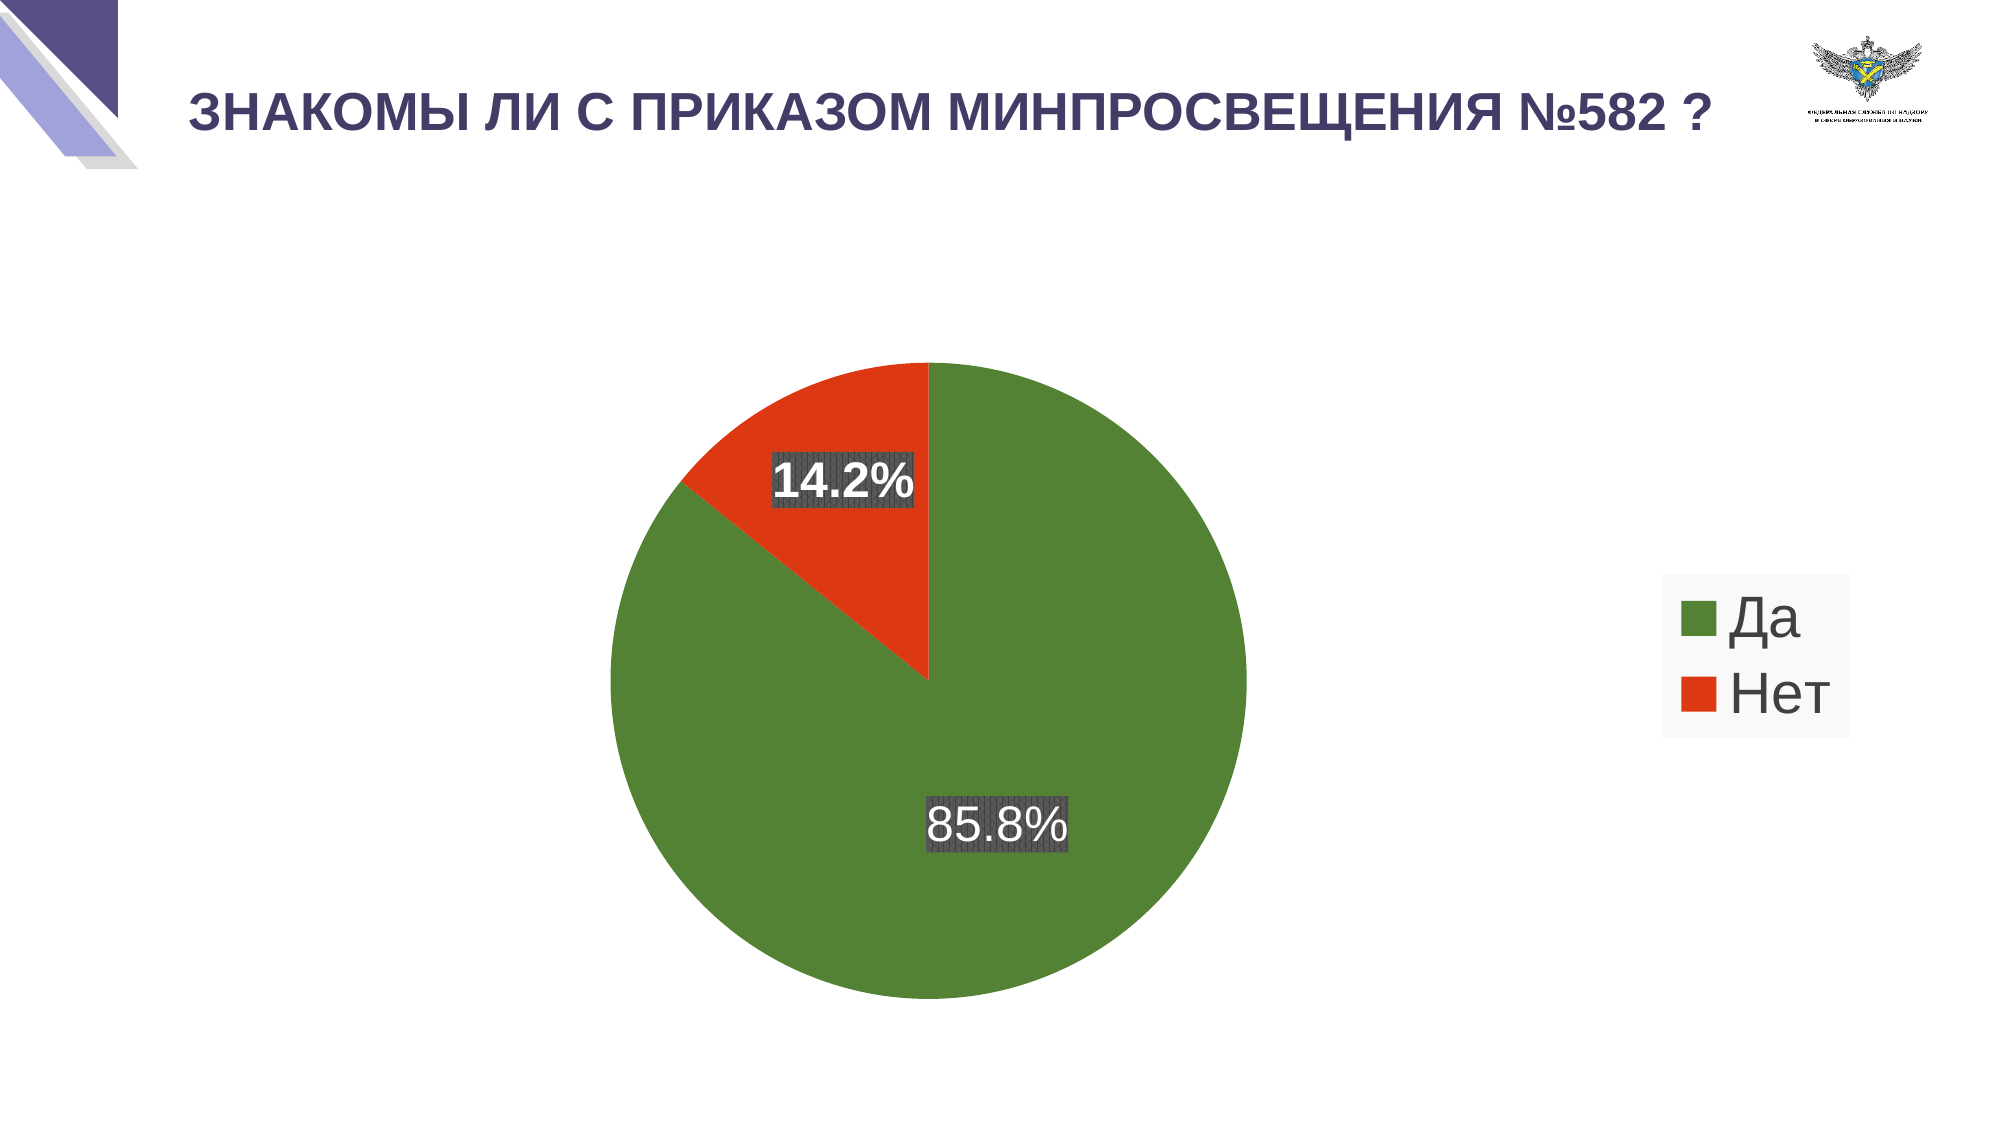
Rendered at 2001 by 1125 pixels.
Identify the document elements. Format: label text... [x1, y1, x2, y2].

picture [1808, 35, 1928, 122]
chart [137, 299, 1863, 1014]
text_box ЗНАКОМЫ ЛИ С ПРИКАЗОМ МИНПРОСВЕЩЕНИЯ №582 ? [174, 69, 1745, 149]
